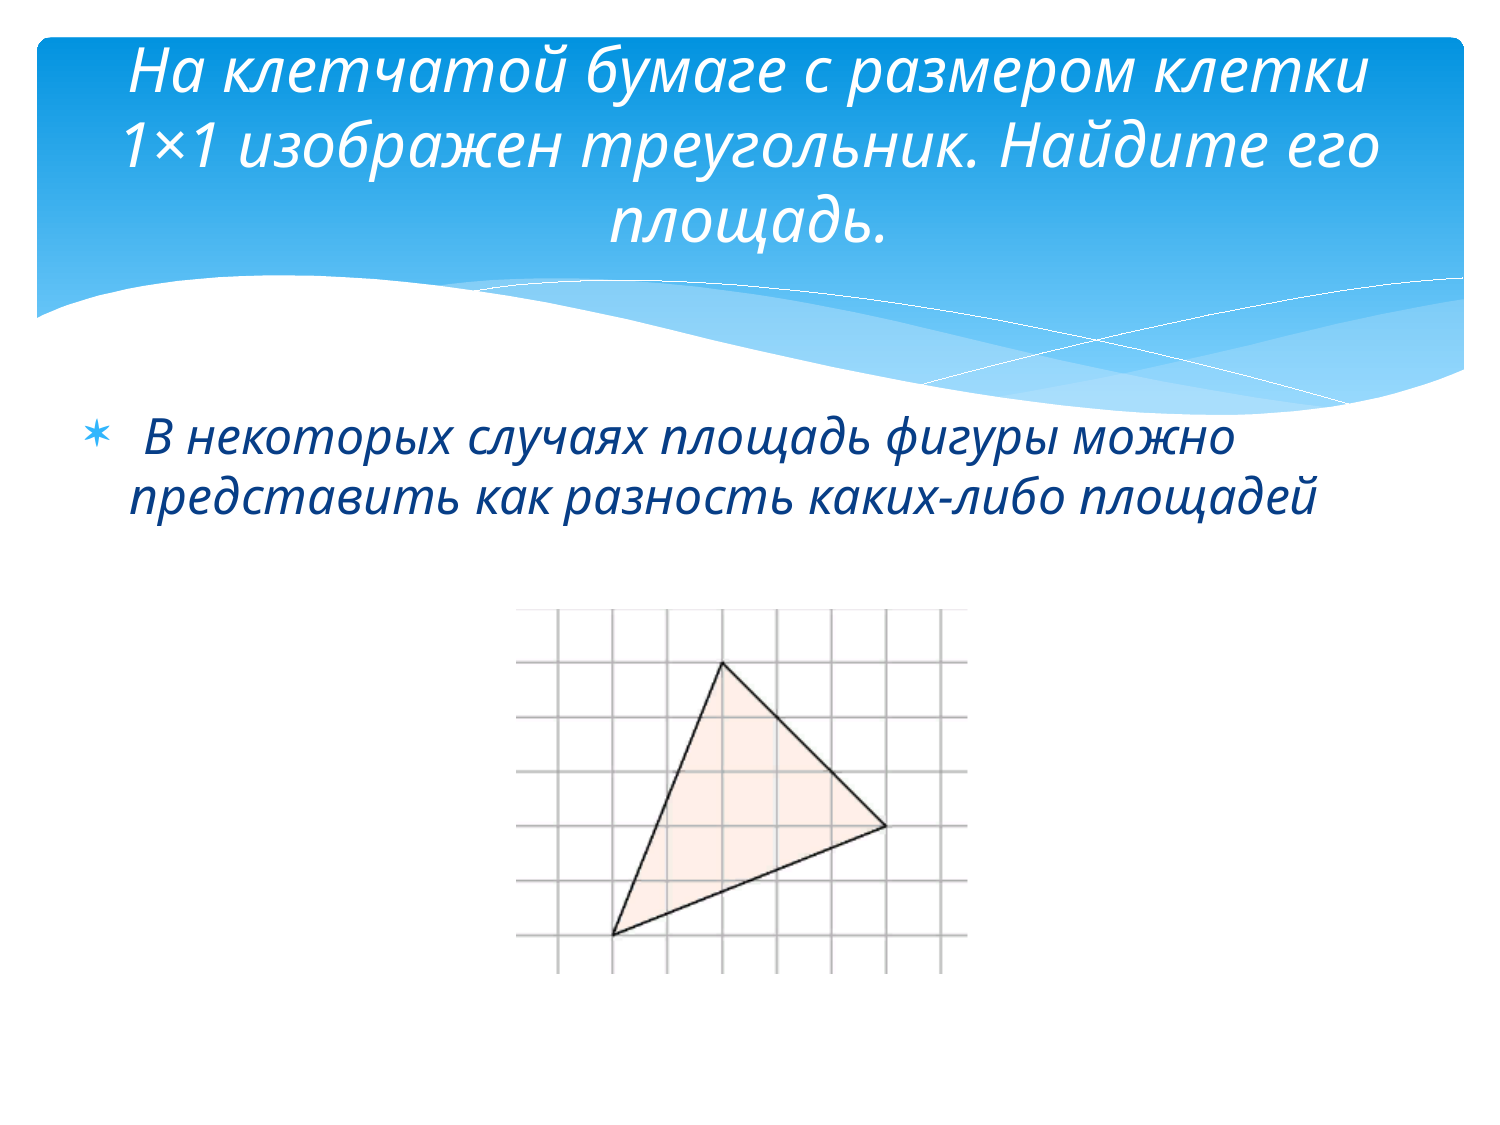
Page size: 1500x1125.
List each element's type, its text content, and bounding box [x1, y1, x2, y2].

picture [516, 609, 974, 975]
title На клетчатой бумаге с размером клетки 1×1 изображен треугольник. Найдите его площадь. [75, 45, 1425, 315]
list В некоторых случаях площадь фигуры можно представить как разность каких-либо площадей [70, 397, 1420, 674]
